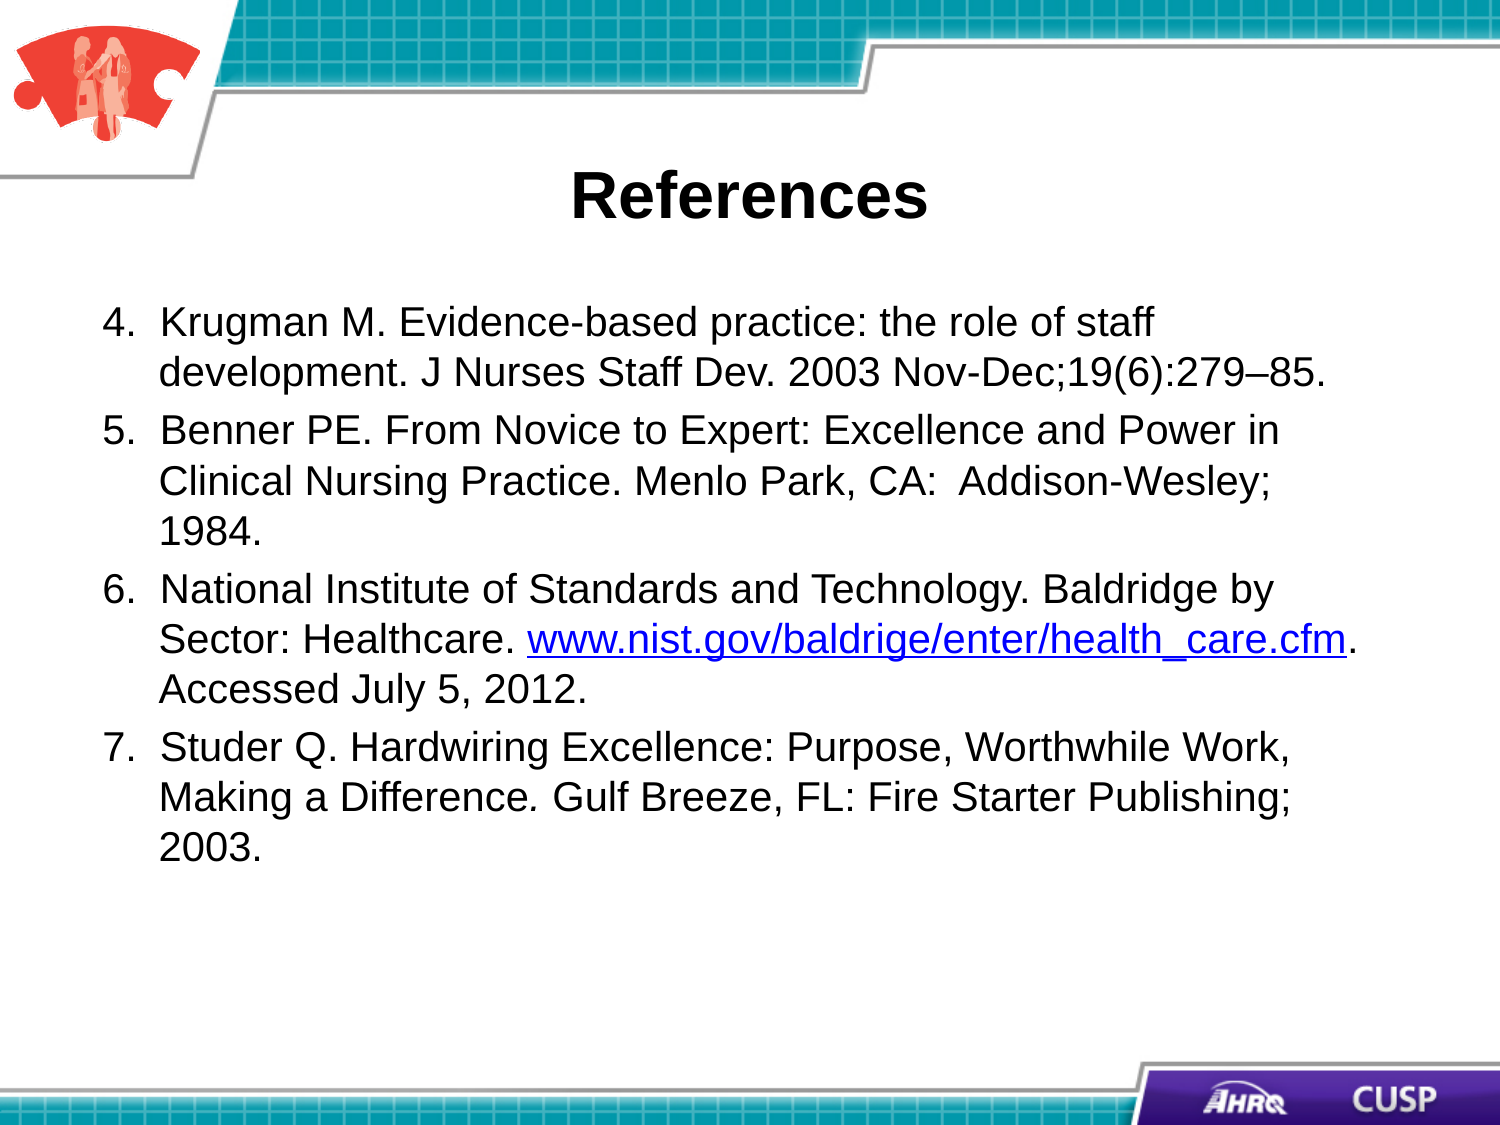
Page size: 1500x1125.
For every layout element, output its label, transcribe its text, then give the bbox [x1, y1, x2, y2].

list 4. Krugman M. Evidence-based practice: the role of staff development. J Nurses Staff Dev. 2003 Nov-Dec;19(6):279–85. 5. Benner PE. From Novice to Expert: Excellence and Power in Clinical Nursing Practice. Menlo Park, CA: Addison-Wesley; 1984. 6. National Institute of Standards and Technology. Baldridge by Sector: Healthcare. www.nist.gov/baldrige/enter/health_care.cfm. Accessed July 5, 2012. 7. Studer Q. Hardwiring Excellence: Purpose, Worthwhile Work, Making a Difference. Gulf Breeze, FL: Fire Starter Publishing; 2003. [87, 287, 1400, 925]
picture [0, 263, 1500, 1125]
picture [0, 0, 1500, 121]
title References [0, 121, 1500, 263]
